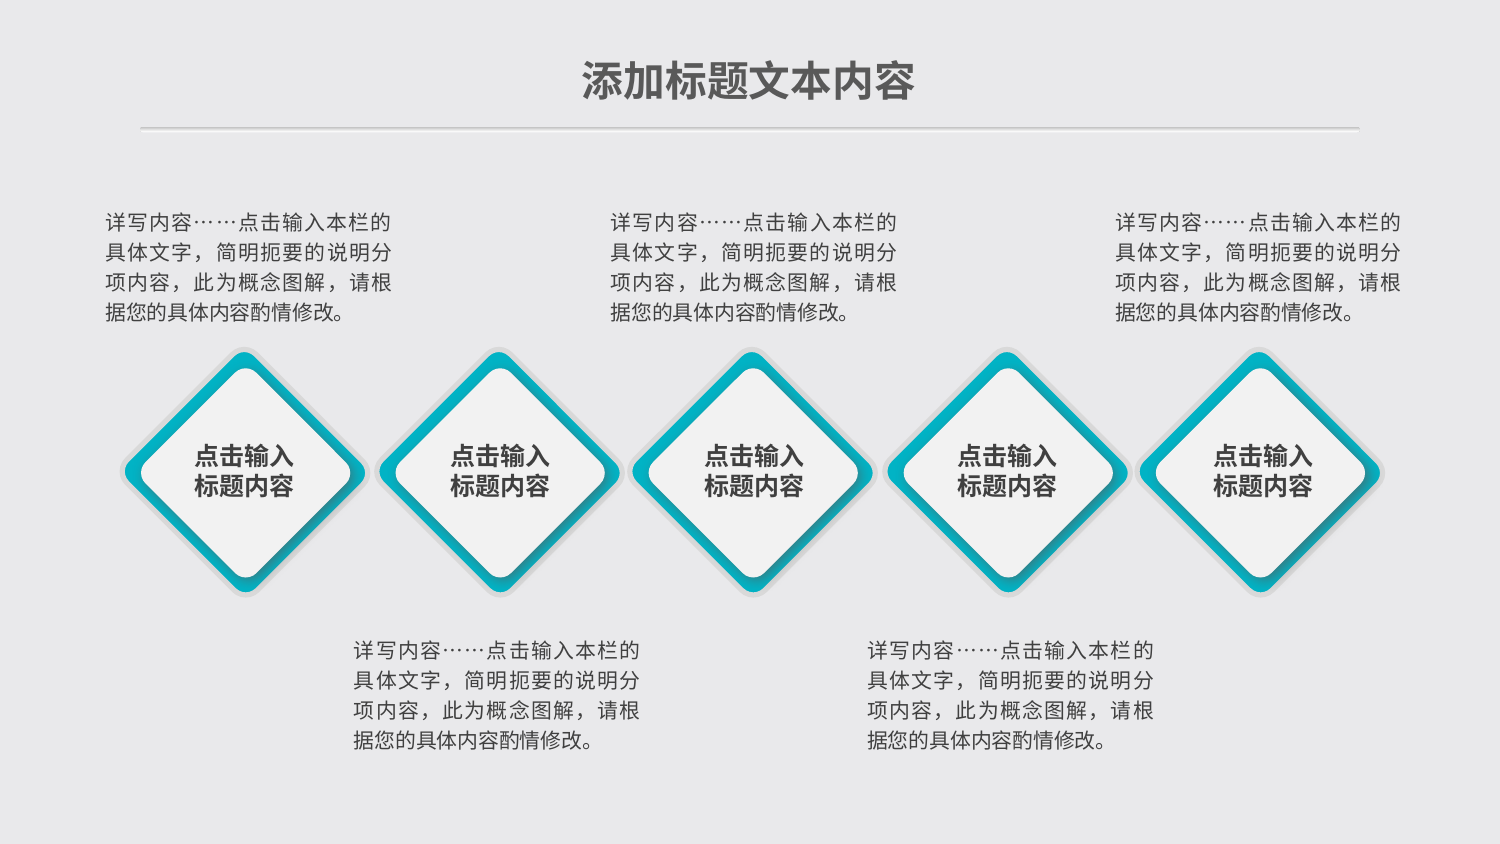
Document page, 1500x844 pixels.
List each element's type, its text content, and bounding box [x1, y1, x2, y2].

text_box 详写内容……点击输入本栏的具体文字，简明扼要的说明分项内容，此为概念图解，请根据您的具体内容酌情修改。 [105, 204, 392, 325]
text_box [139, 125, 1361, 134]
text_box 详写内容……点击输入本栏的具体文字，简明扼要的说明分项内容，此为概念图解，请根据您的具体内容酌情修改。 [867, 633, 1154, 754]
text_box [152, 381, 338, 564]
text_box 详写内容……点击输入本栏的具体文字，简明扼要的说明分项内容，此为概念图解，请根据您的具体内容酌情修改。 [354, 633, 641, 754]
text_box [1167, 381, 1352, 564]
text_box 添加标题文本内容 [459, 49, 1038, 111]
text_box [915, 381, 1100, 564]
text_box 详写内容……点击输入本栏的具体文字，简明扼要的说明分项内容，此为概念图解，请根据您的具体内容酌情修改。 [610, 204, 898, 325]
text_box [660, 381, 845, 564]
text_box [407, 381, 592, 564]
text_box 详写内容……点击输入本栏的具体文字，简明扼要的说明分项内容，此为概念图解，请根据您的具体内容酌情修改。 [1115, 204, 1402, 325]
